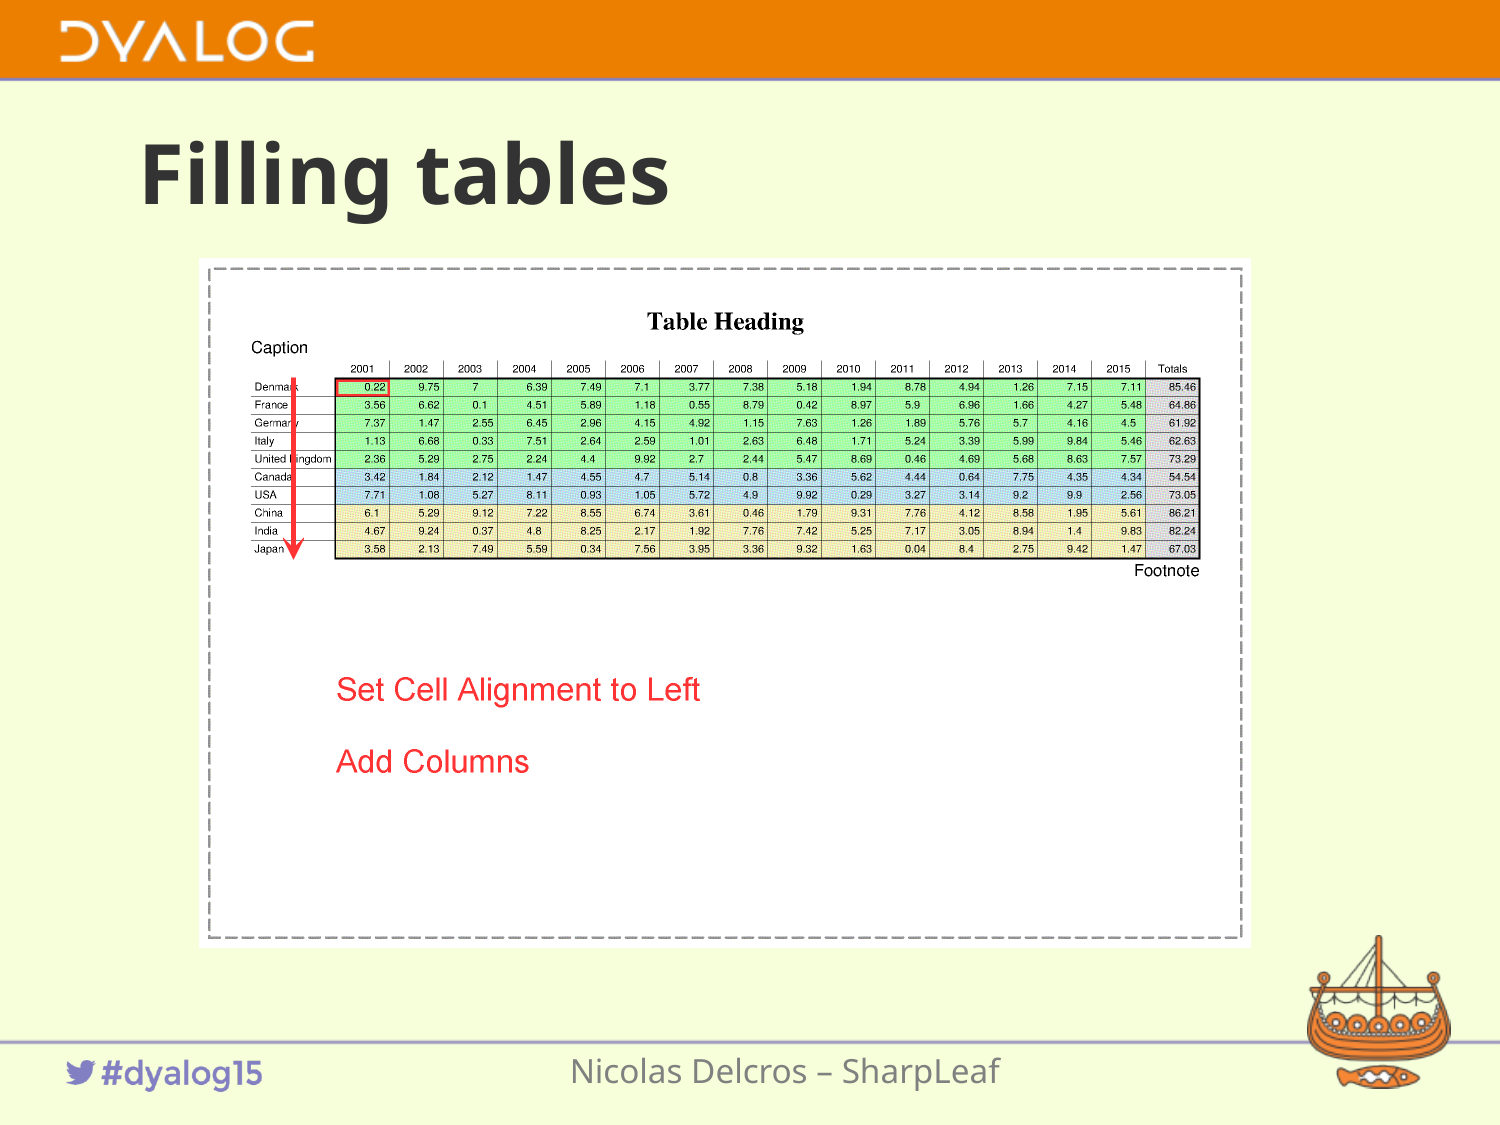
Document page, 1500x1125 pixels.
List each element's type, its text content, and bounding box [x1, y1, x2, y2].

text_box Filling tables [123, 113, 1376, 254]
picture [0, 0, 1500, 1125]
